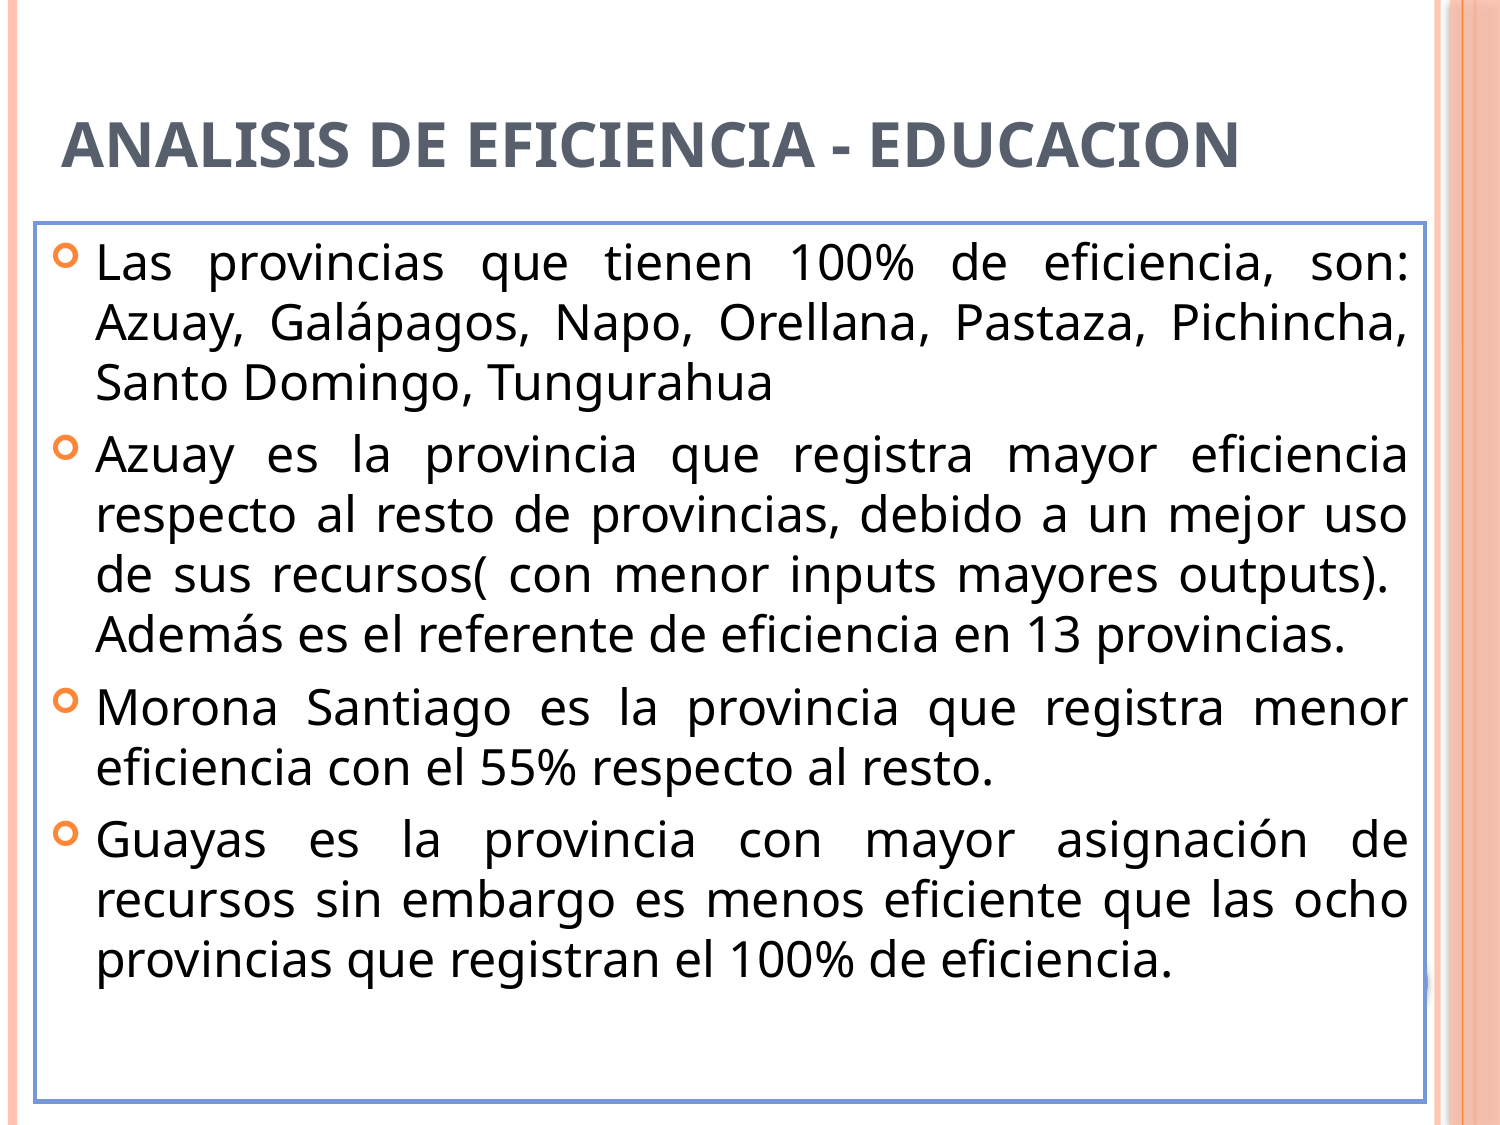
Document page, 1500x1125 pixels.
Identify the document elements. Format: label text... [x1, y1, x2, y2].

list Las provincias que tienen 100% de eficiencia, son: Azuay, Galápagos, Napo, Orellana, Pastaza, Pichincha, Santo Domingo, Tungurahua Azuay es la provincia que registra mayor eficiencia respecto al resto de provincias, debido a un mejor uso de sus recursos( con menor inputs mayores outputs). Además es el referente de eficiencia en 13 provincias. Morona Santiago es la provincia que registra menor eficiencia con el 55% respecto al resto. Guayas es la provincia con mayor asignación de recursos sin embargo es menos eficiente que las ocho provincias que registran el 100% de eficiencia. [33, 221, 1427, 1104]
title ANALISIS DE EFICIENCIA - EDUCACION [46, 45, 1500, 188]
